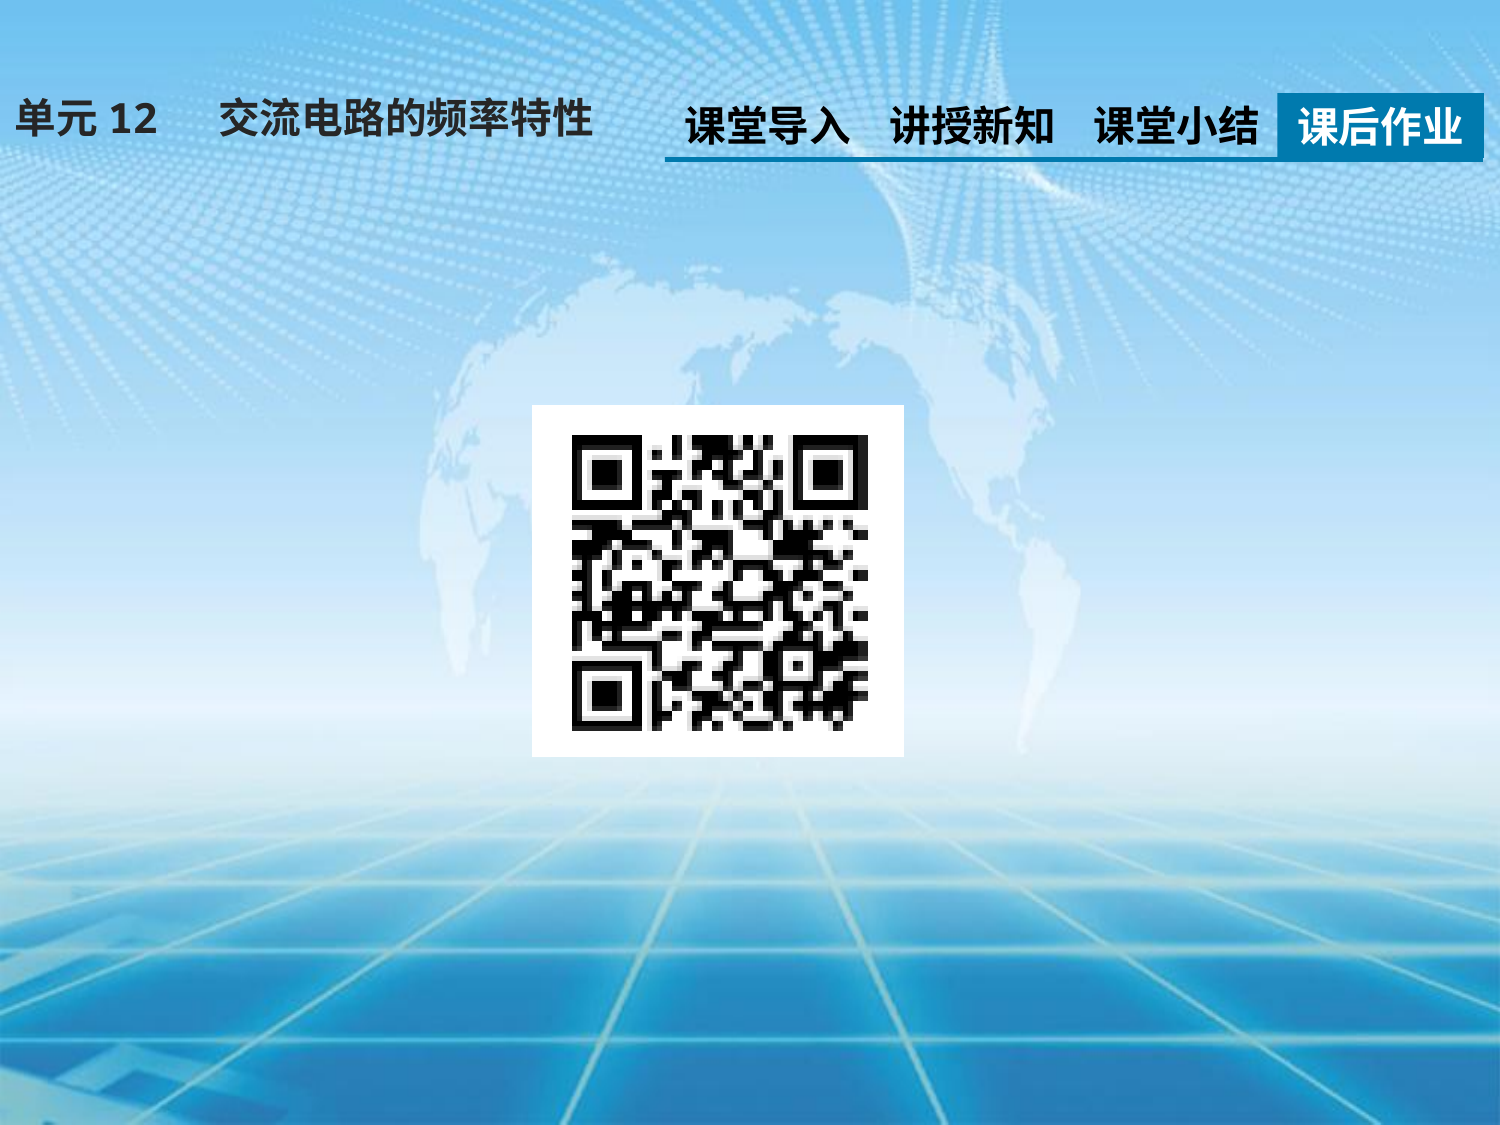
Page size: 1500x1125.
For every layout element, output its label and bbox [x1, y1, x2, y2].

picture [0, 0, 1500, 1125]
text_box [0, 84, 1484, 160]
